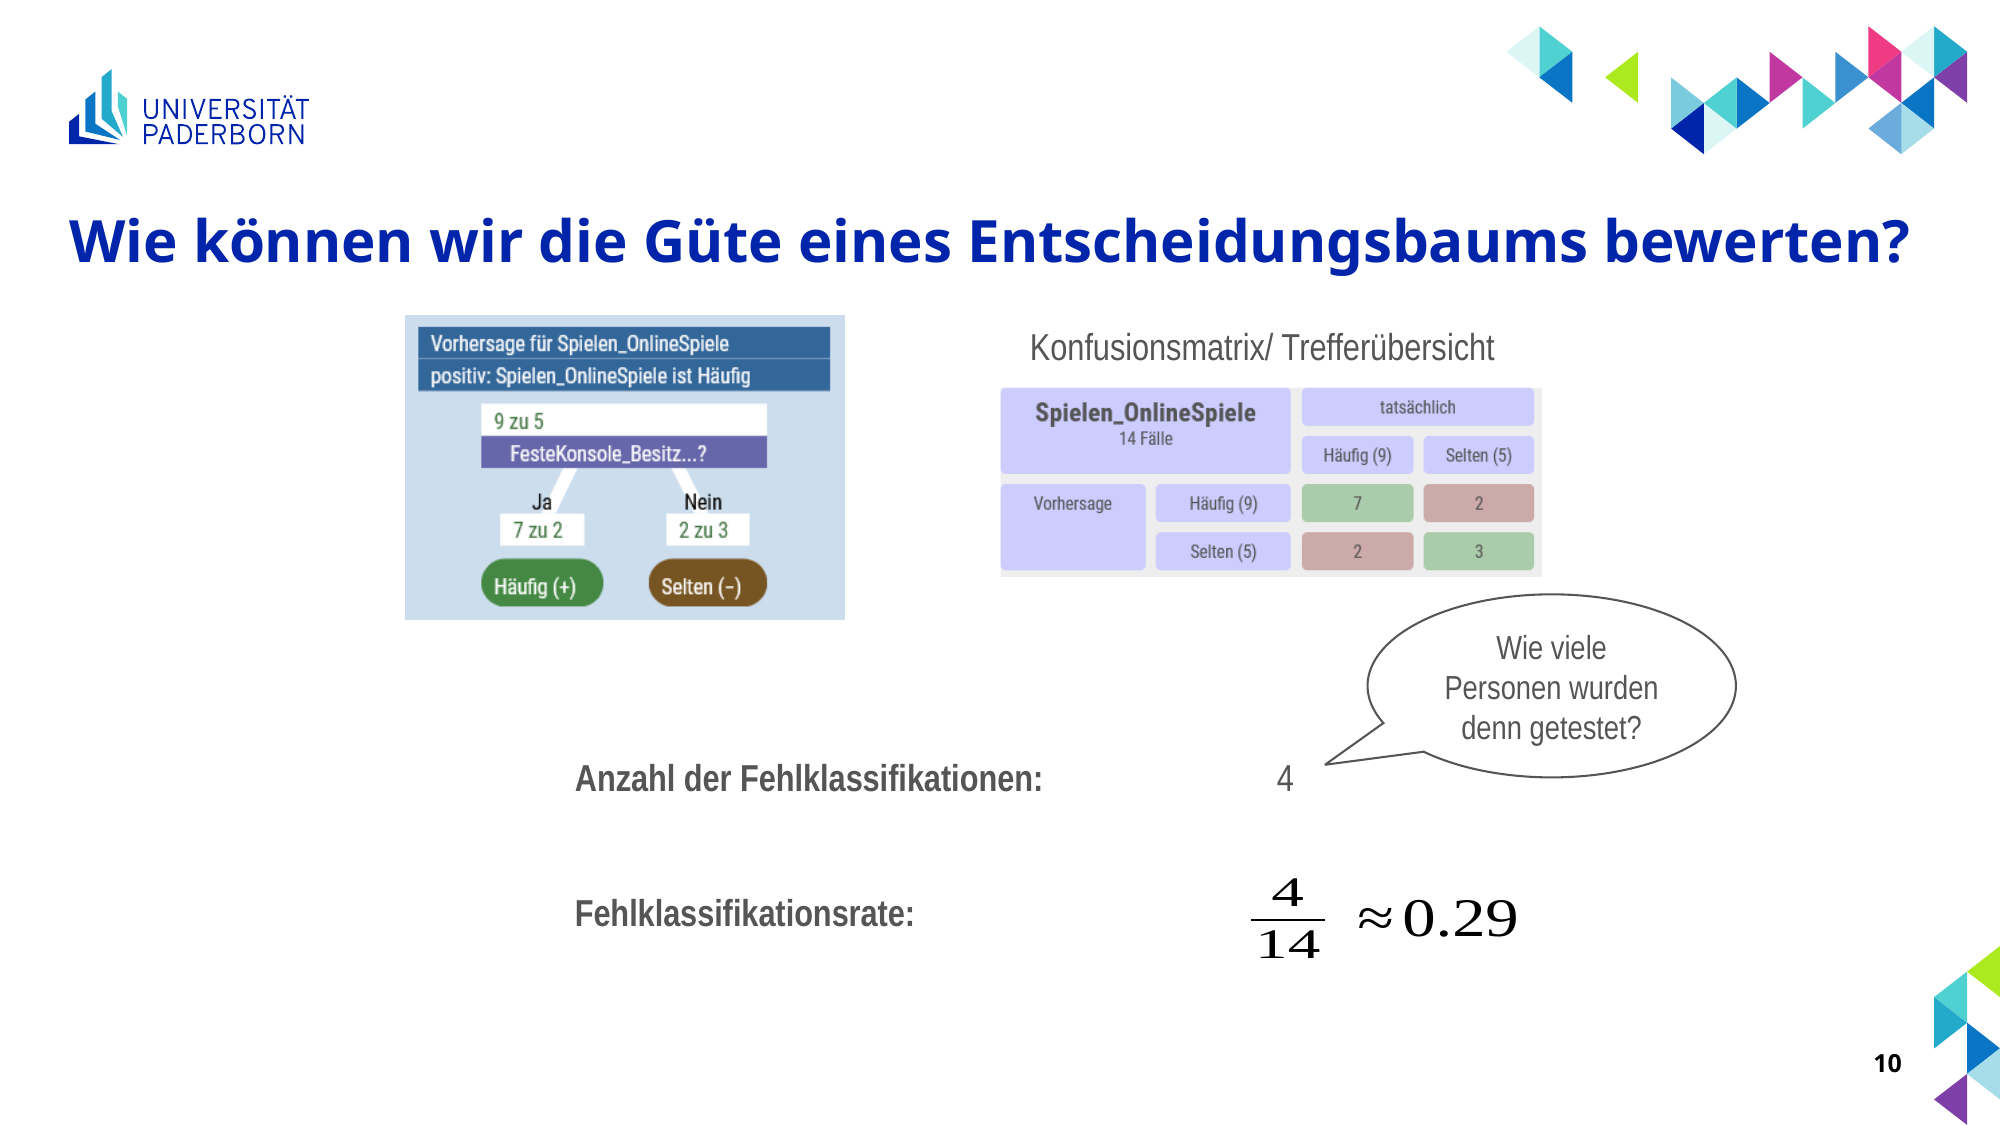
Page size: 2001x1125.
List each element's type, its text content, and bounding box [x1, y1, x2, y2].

title Wie können wir die Güte eines Entscheidungsbaums bewerten? [69, 204, 1931, 347]
picture [405, 315, 845, 620]
text_box Wie viele Personen wurden denn getestet? [1324, 594, 1736, 778]
slide_number 10 [1819, 1052, 1902, 1083]
text_box Konfusionsmatrix/ Trefferübersicht [1015, 315, 1510, 376]
picture [994, 380, 1542, 577]
text_box Anzahl der Fehlklassifikationen: 4 Fehlklassifikationsrate: [560, 746, 1520, 942]
